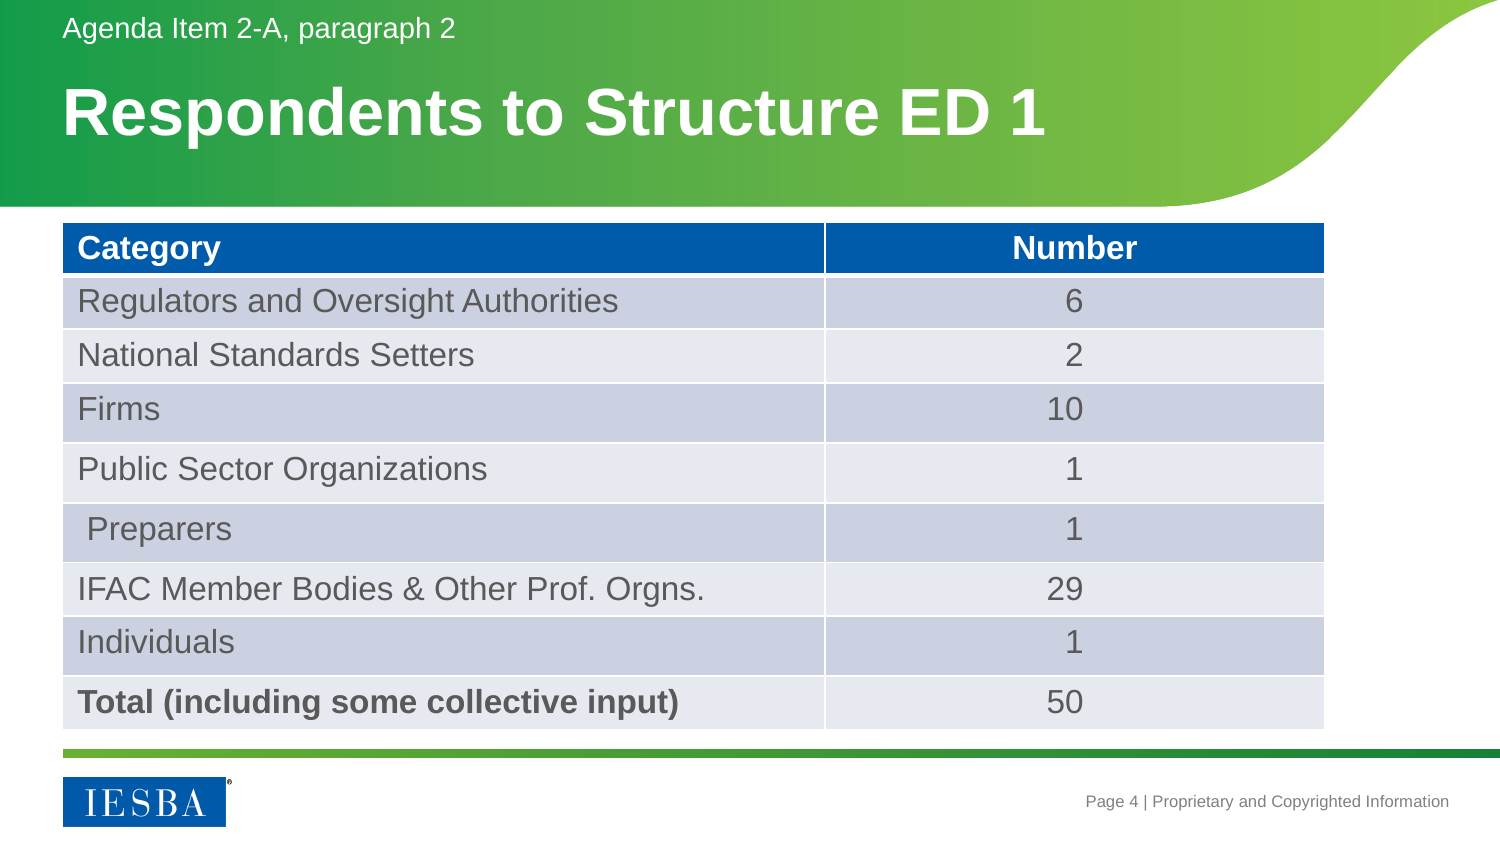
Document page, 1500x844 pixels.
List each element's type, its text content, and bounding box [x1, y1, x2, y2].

table_cell IFAC Member Bodies & Other Prof. Orgns. [63, 563, 824, 615]
table_cell Firms [63, 384, 824, 442]
table_cell Public Sector Organizations [63, 444, 824, 502]
picture [63, 777, 232, 827]
table_cell 1 [826, 444, 1324, 502]
table_cell 10 [826, 384, 1324, 442]
title Respondents to Structure ED 1 [62, 75, 1313, 142]
picture [0, 0, 1500, 207]
table_cell 50 [826, 677, 1324, 729]
table_header Category [63, 223, 824, 273]
table_cell 2 [826, 330, 1324, 382]
table_header Number [826, 223, 1324, 273]
table_cell 29 [826, 563, 1324, 615]
table_cell Individuals [63, 617, 824, 675]
table_cell 1 [826, 617, 1324, 675]
table_cell 6 [826, 278, 1324, 328]
table_cell Preparers [63, 504, 824, 562]
table_cell 1 [826, 504, 1324, 562]
table_cell National Standards Setters [63, 330, 824, 382]
subtitle Agenda Item 2-A, paragraph 2 [62, 9, 600, 47]
table_cell Total (including some collective input) [63, 677, 824, 729]
table_cell Regulators and Oversight Authorities [63, 278, 824, 328]
